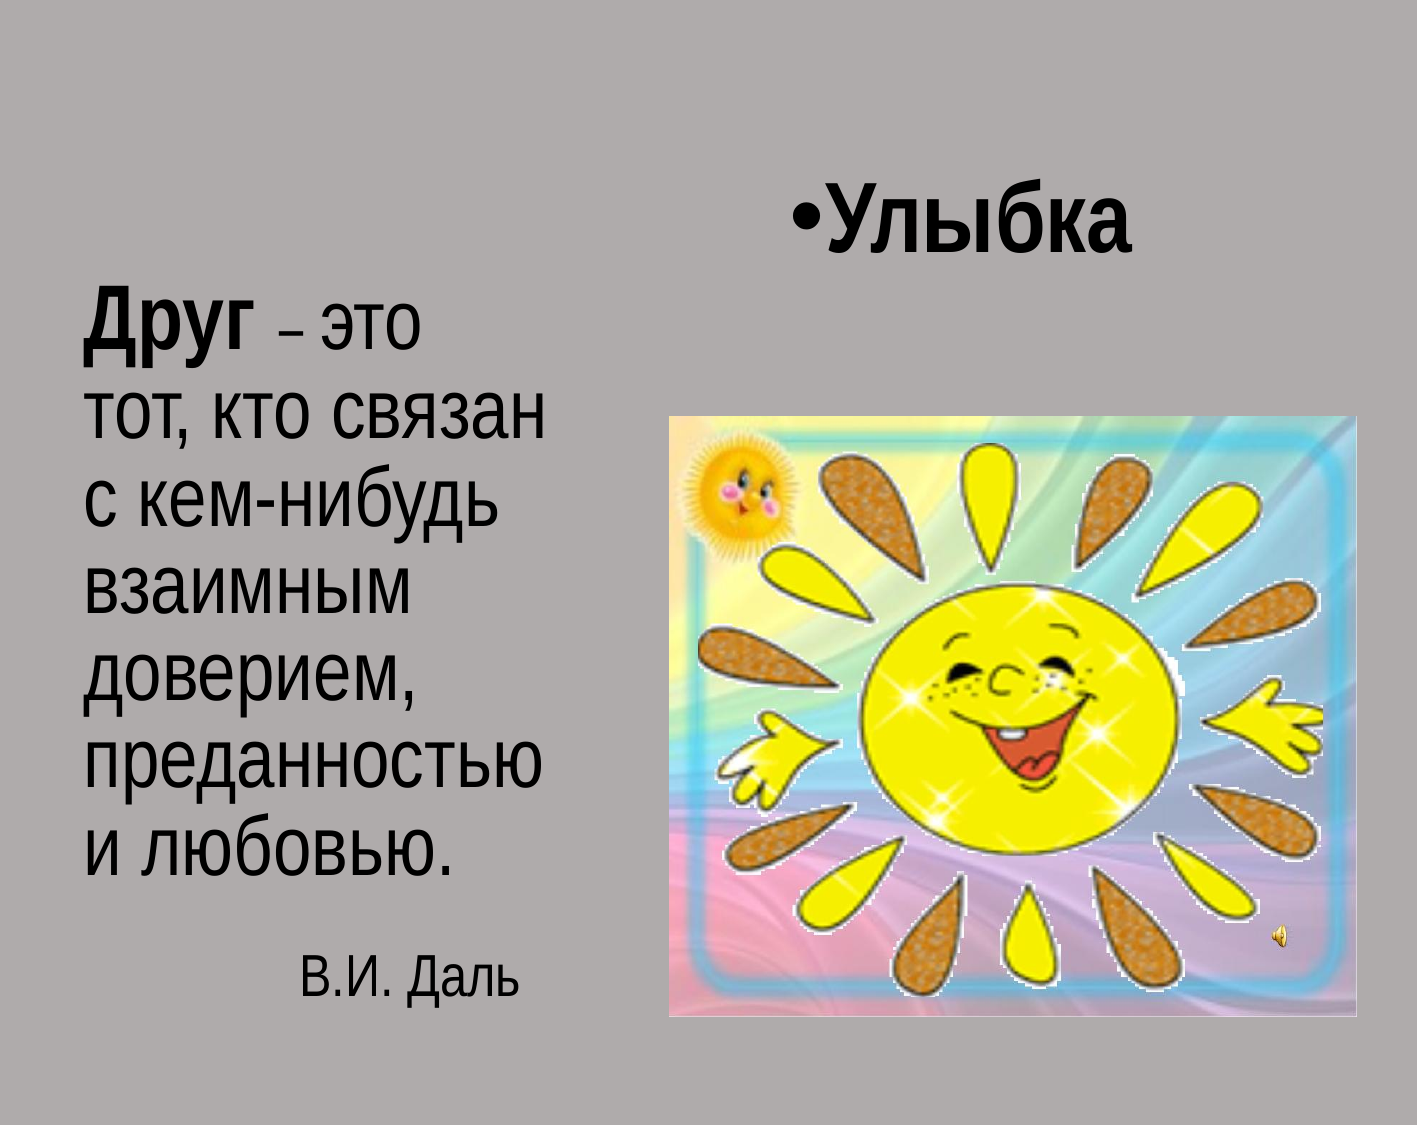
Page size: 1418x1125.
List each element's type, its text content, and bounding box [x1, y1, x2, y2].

picture [669, 416, 1357, 1017]
list Улыбка [602, 161, 1321, 962]
title Друг – это тот, кто связан с кем-нибудь взаимным доверием, преданностью и любовью. В.И. Даль [68, 95, 567, 1017]
